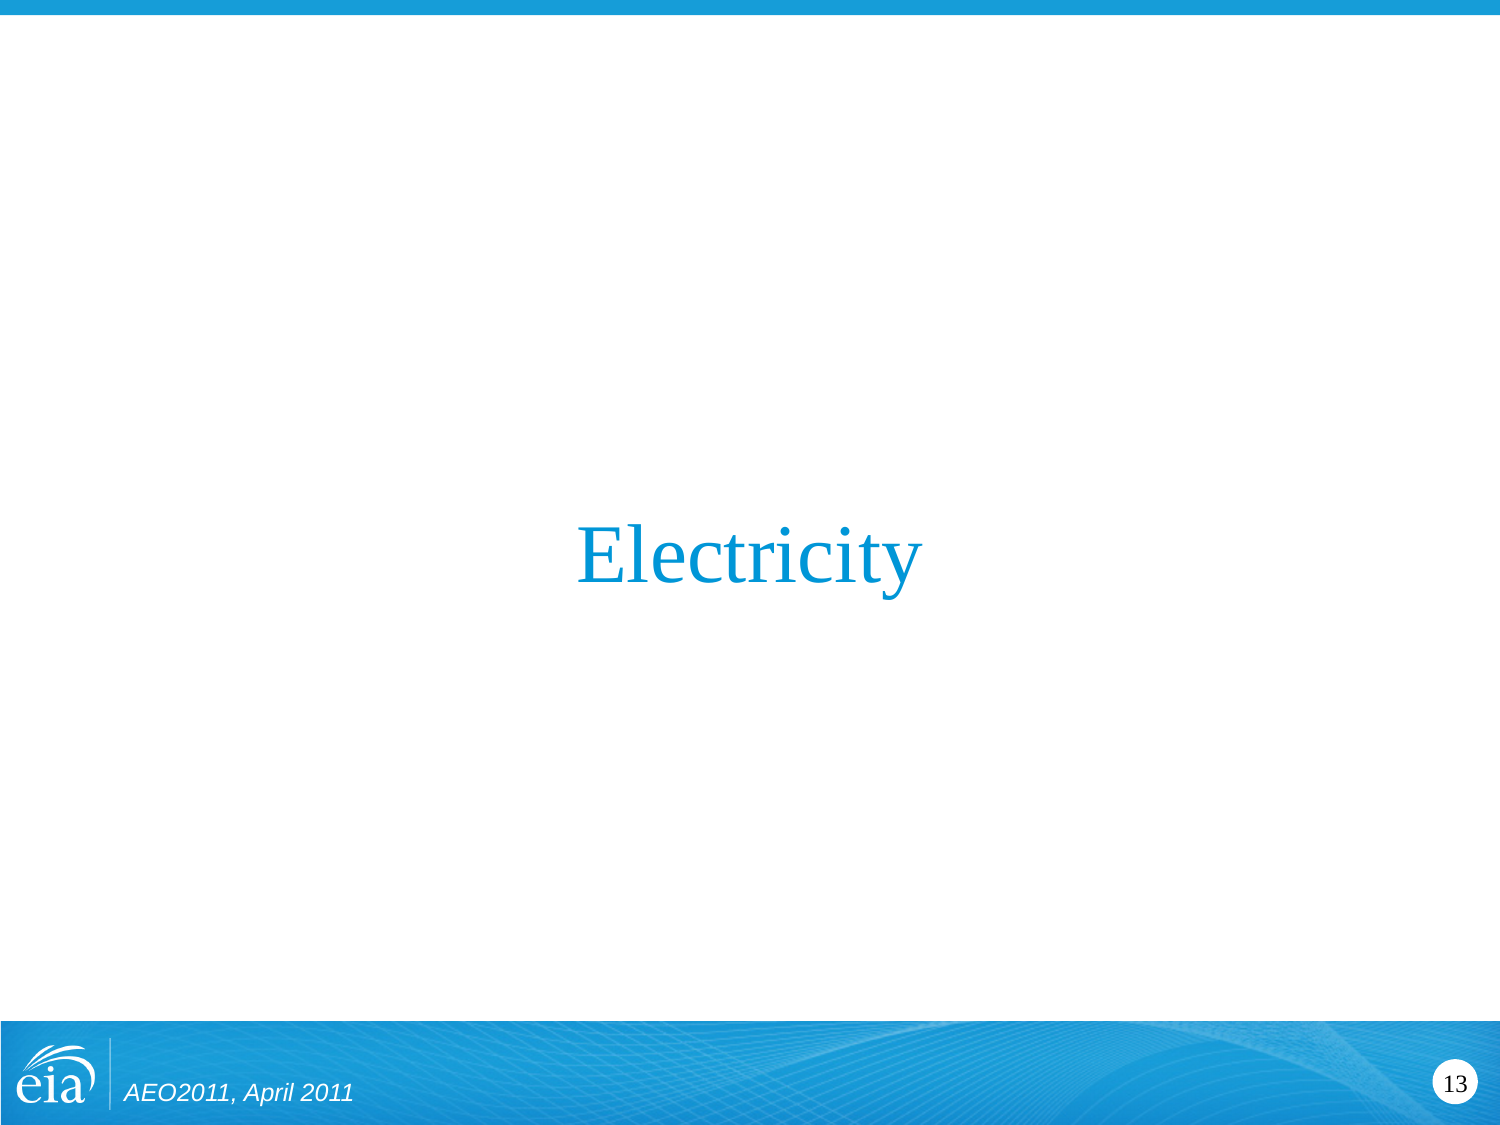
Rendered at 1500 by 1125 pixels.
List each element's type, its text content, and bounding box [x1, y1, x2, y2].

title Electricity [75, 362, 1425, 607]
picture [2, 1021, 1500, 1125]
footer AEO2011, April 2011 [109, 1048, 571, 1114]
slide_number 13 [1424, 1052, 1487, 1113]
